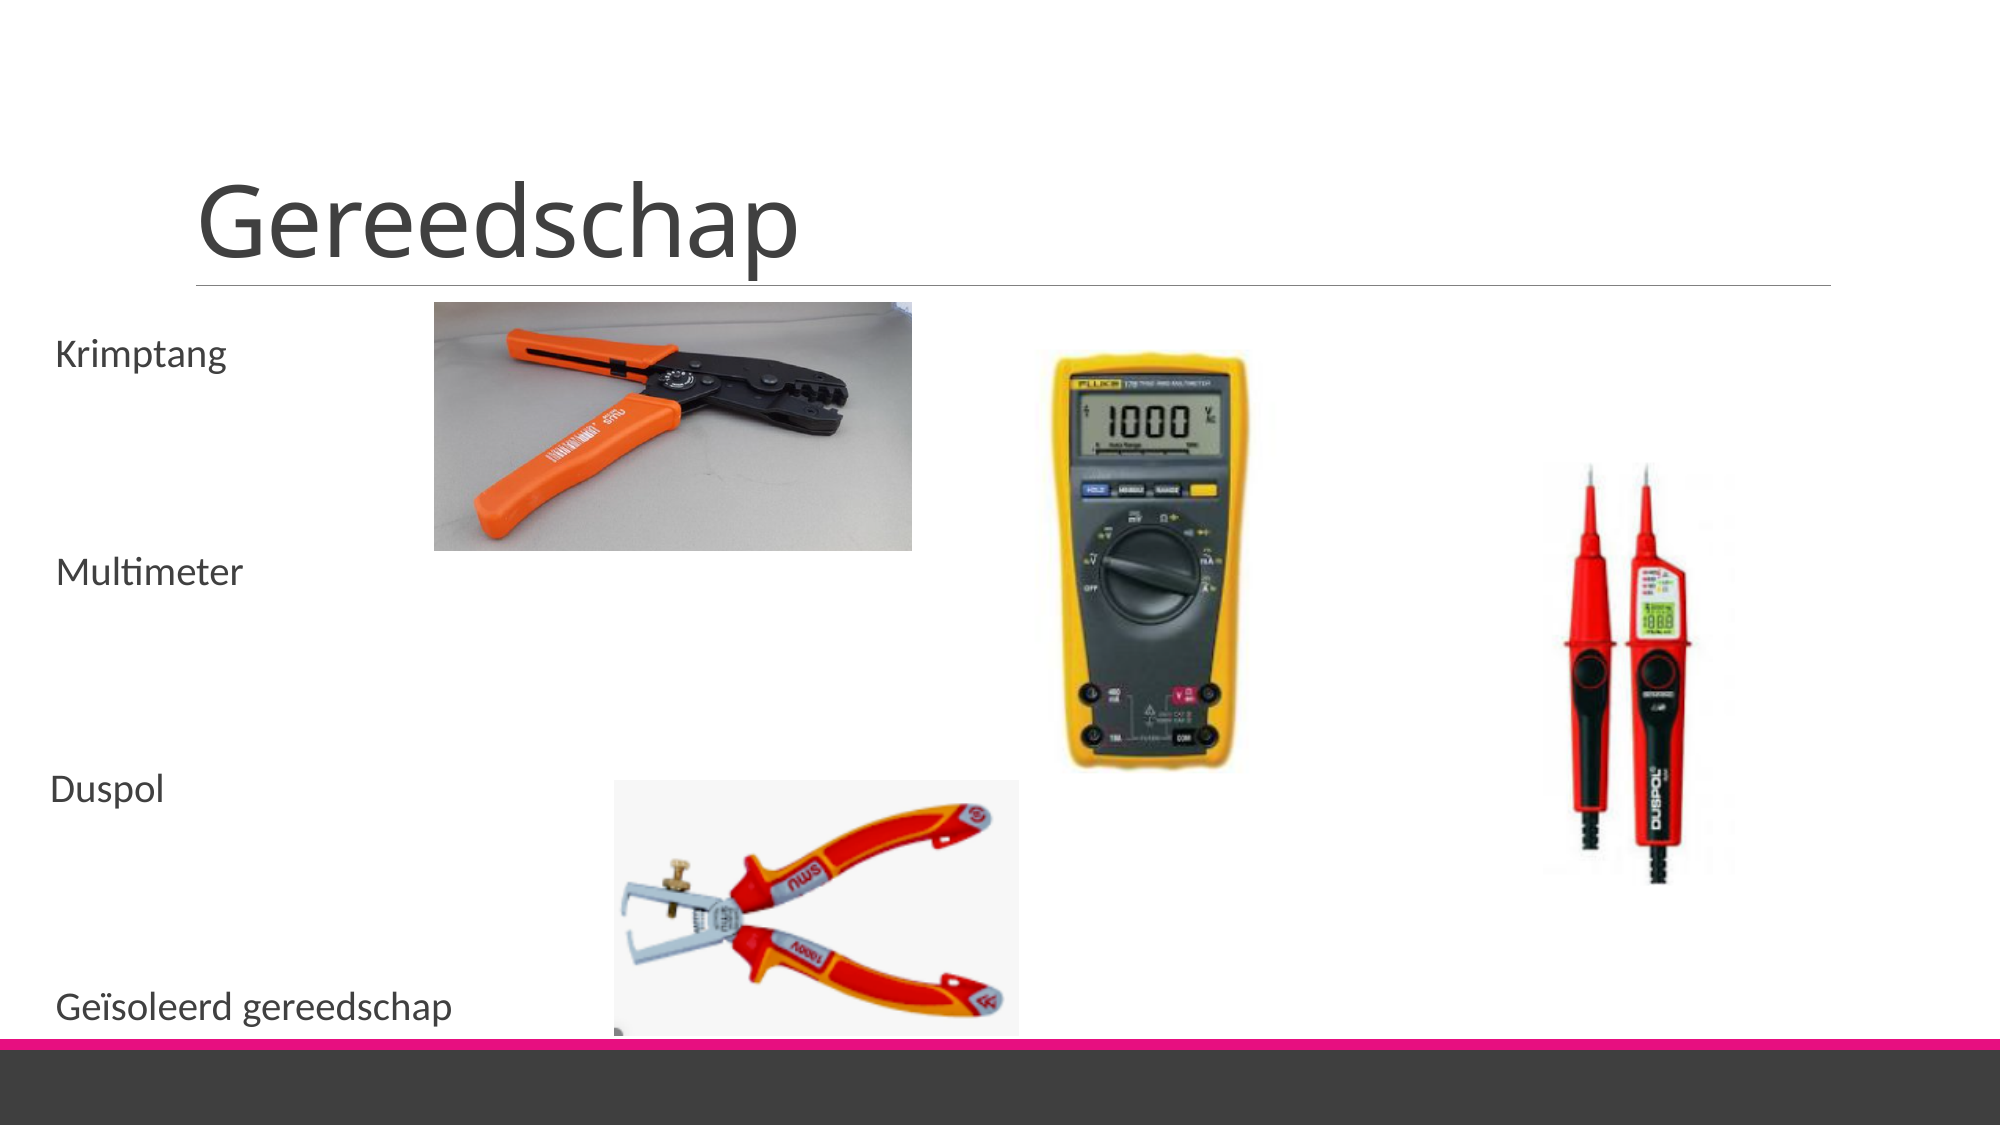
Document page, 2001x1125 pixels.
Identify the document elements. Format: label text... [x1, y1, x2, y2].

picture [1543, 454, 1736, 911]
picture [613, 780, 1020, 1036]
title Gereedschap [180, 47, 1830, 285]
list Krimptang Multimeter Duspol Geïsoleerd gereedschap [40, 246, 552, 1039]
picture [433, 302, 913, 551]
picture [1032, 339, 1278, 786]
